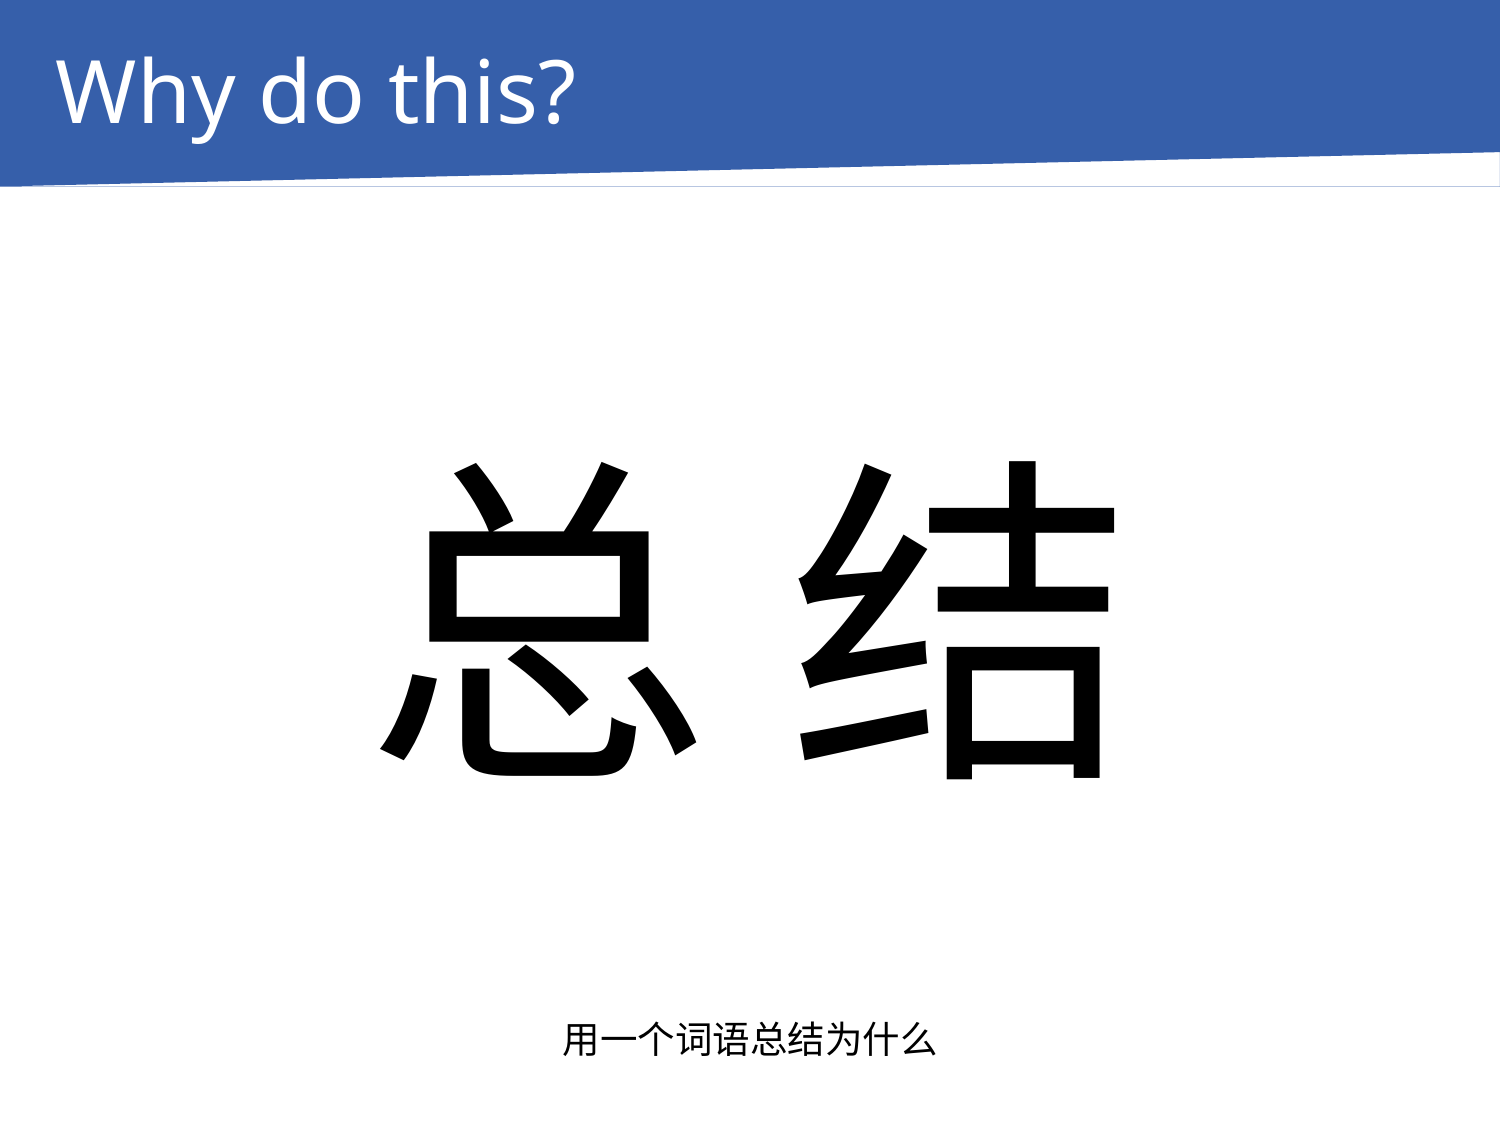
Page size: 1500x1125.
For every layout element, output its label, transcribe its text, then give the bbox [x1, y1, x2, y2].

list Why do this? [40, 40, 1405, 141]
text_box 用一个词语总结为什么 [130, 1009, 1370, 1069]
text_box 总 结 [164, 399, 1335, 829]
